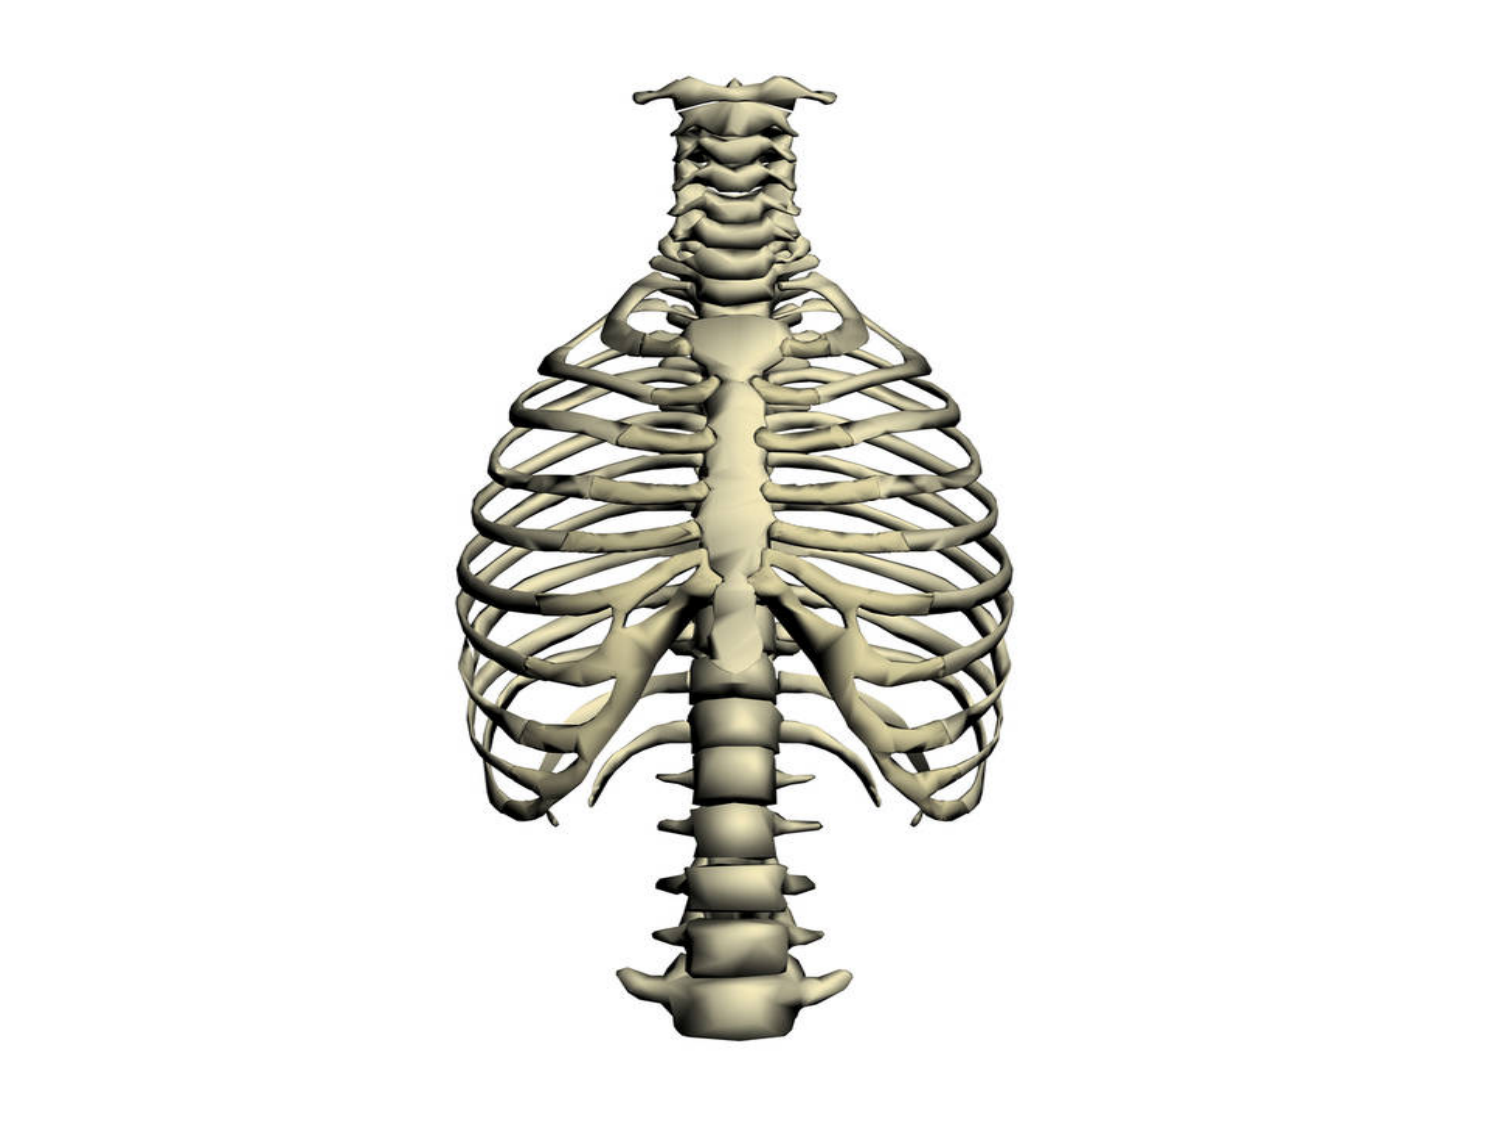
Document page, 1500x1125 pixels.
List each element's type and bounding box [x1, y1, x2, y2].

picture [123, 42, 1365, 1071]
